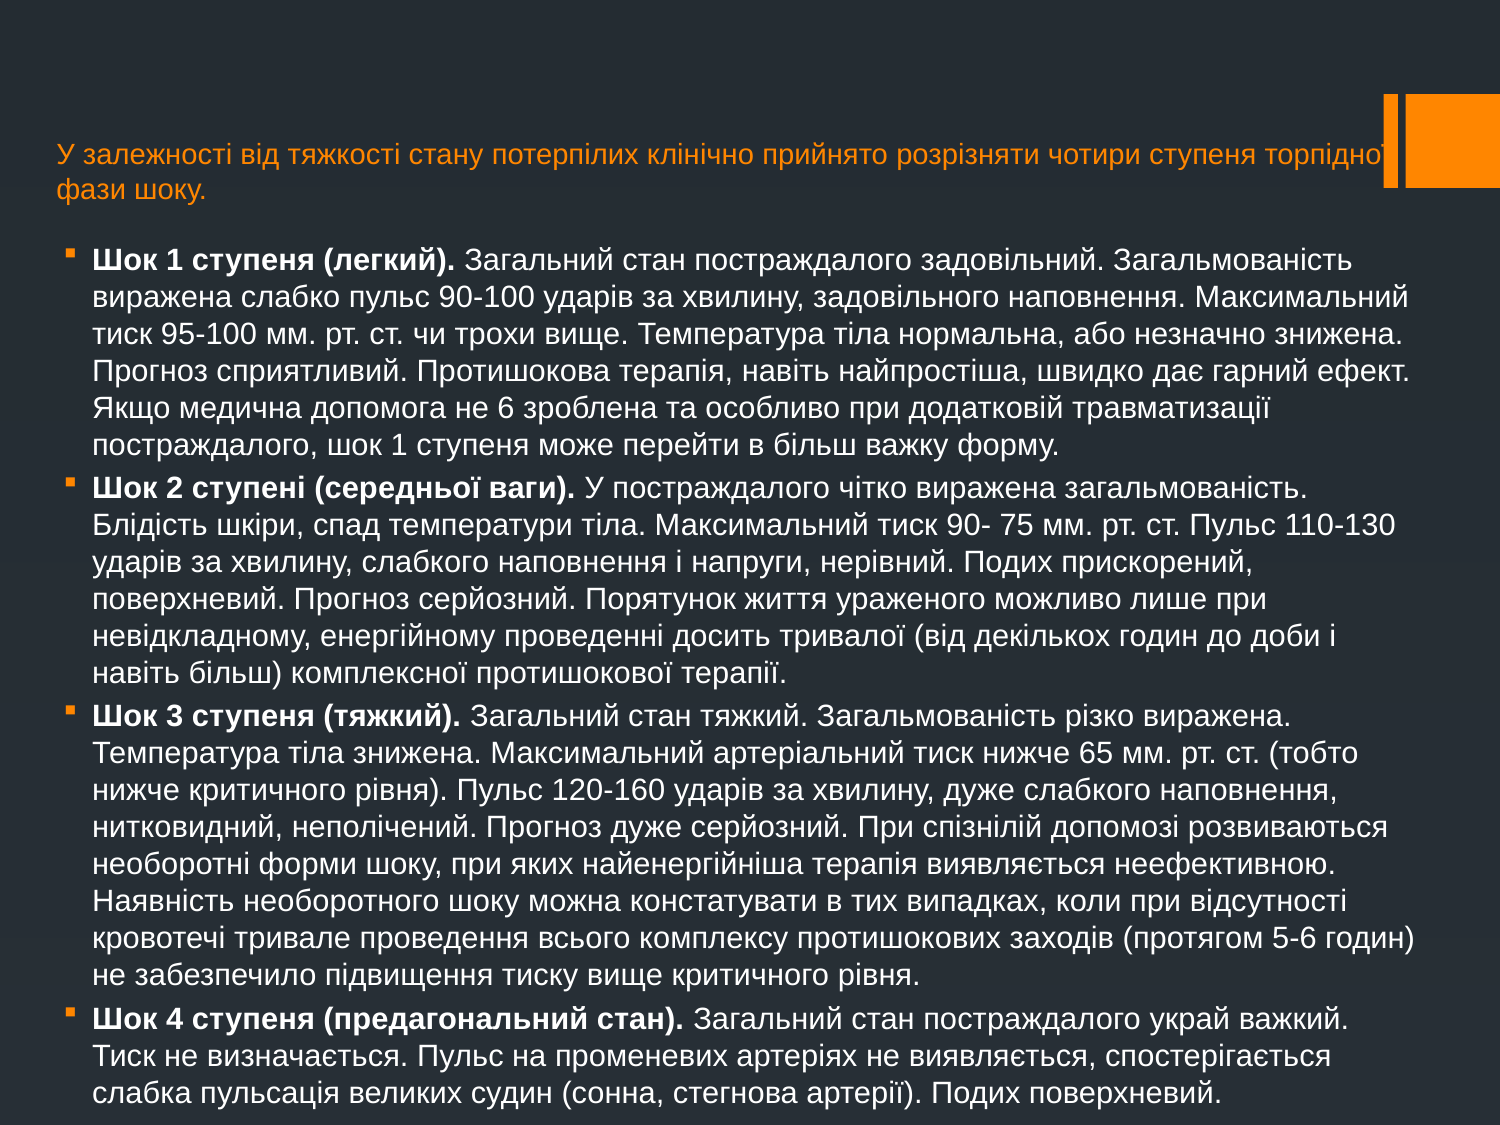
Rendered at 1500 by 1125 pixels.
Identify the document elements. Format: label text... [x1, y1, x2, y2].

list Шок 1 ступеня (легкий). Загальний стан постраждалого задовільний. Загальмованість виражена слабко пульс 90-100 ударів за хвилину, задовільного наповнення. Максимальний тиск 95-100 мм. рт. ст. чи трохи вище. Температура тіла нормальна, або незначно знижена. Прогноз сприятливий. Протишокова терапія, навіть найпростіша, швидко дає гарний ефект. Якщо медична допомога не 6 зроблена та особливо при додатковій травматизації постраждалого, шок 1 ступеня може перейти в більш важку форму. Шок 2 ступені (середньої ваги). У постраждалого чітко виражена загальмованість. Блідість шкіри, спад температури тіла. Максимальний тиск 90- 75 мм. рт. ст. Пульс 110-130 ударів за хвилину, слабкого наповнення і напруги, нерівний. Подих прискорений, поверхневий. Прогноз серйозний. Порятунок життя ураженого можливо лише при невідкладному, енергійному проведенні досить тривалої (від декількох годин до доби і навіть більш) комплексної протишокової терапії. Шок 3 ступеня (тяжкий). Загальний стан тяжкий. Загальмованість різко виражена. Температура тіла знижена. Максимальний артеріальний тиск нижче 65 мм. рт. ст. (тобто нижче критичного рівня). Пульс 120-160 ударів за хвилину, дуже слабкого наповнення, нитковидний, неполічений. Прогноз дуже серйозний. При спізнілій допомозі розвиваються необоротні форми шоку, при яких найенергійніша терапія виявляється неефективною. Наявність необоротного шоку можна констатувати в тих випадках, коли при відсутності кровотечі тривале проведення всього комплексу протишокових заходів (протягом 5-6 годин) не забезпечило підвищення тиску вище критичного рівня. Шок 4 ступеня (предагональний стан). Загальний стан постраждалого украй важкий. Тиск не визначається. Пульс на променевих артеріях не виявляється, спостерігається слабка пульсація великих судин (сонна, стегнова артерії). Подих поверхневий. [41, 231, 1436, 1125]
title У залежності від тяжкості стану потерпілих клінічно прийнято розрізняти чотири ступеня торпідної фази шоку. [41, 125, 1474, 265]
